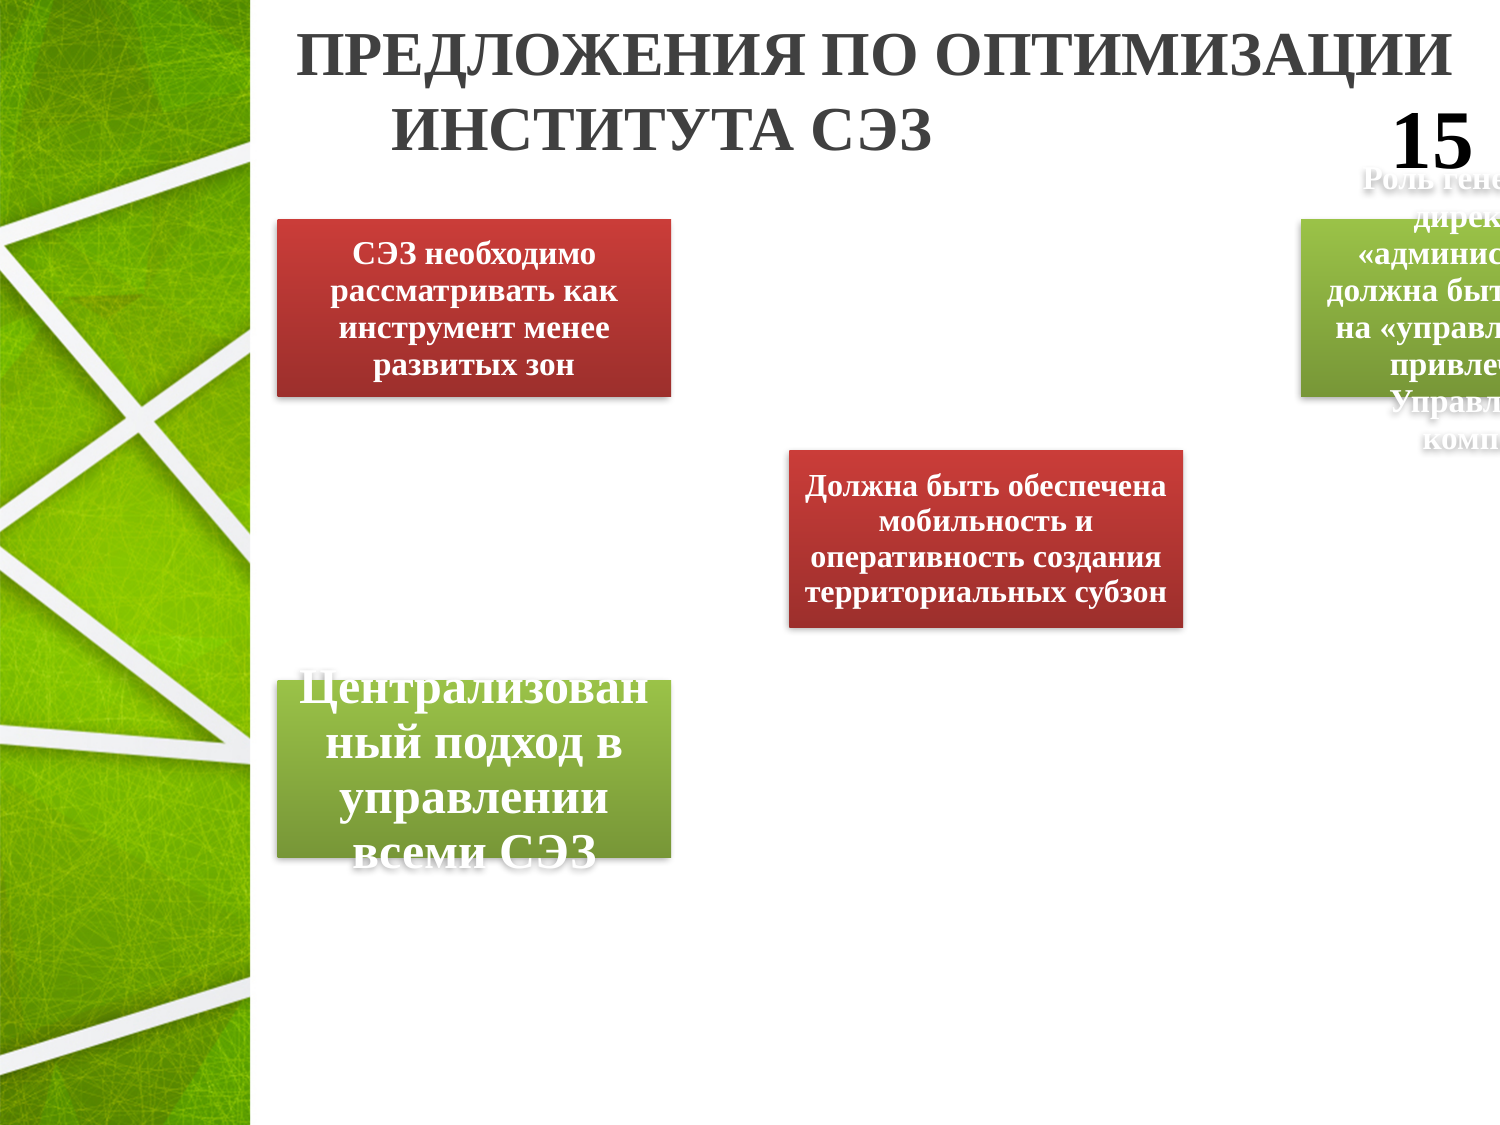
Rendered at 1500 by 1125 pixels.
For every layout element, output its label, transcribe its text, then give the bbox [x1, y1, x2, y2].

text_box 15 [1376, 78, 1499, 193]
picture [0, 0, 1500, 1125]
title ПРЕДЛОЖЕНИЯ ПО ОПТИМИЗАЦИИ ИНСТИТУТА СЭЗ [265, 0, 1500, 176]
picture [1479, 397, 1488, 410]
picture [1494, 213, 1500, 220]
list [277, 219, 1459, 1095]
